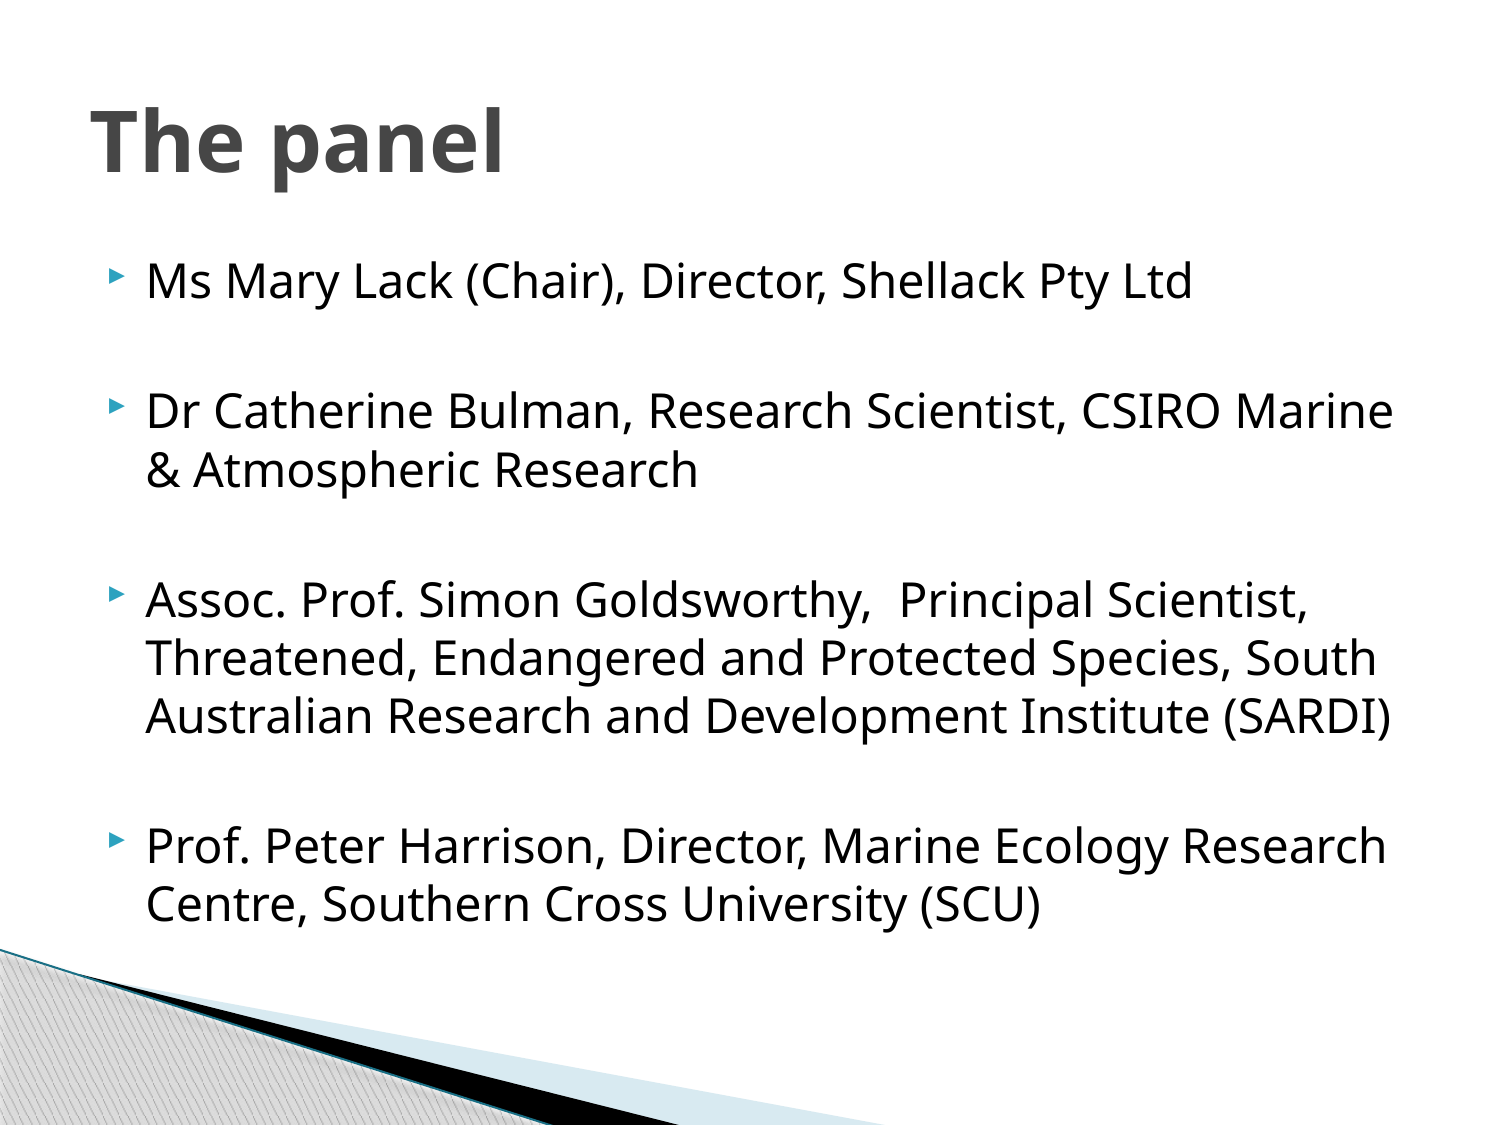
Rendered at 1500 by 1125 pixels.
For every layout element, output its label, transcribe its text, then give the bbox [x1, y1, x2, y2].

title The panel [75, 45, 1425, 233]
list Ms Mary Lack (Chair), Director, Shellack Pty Ltd Dr Catherine Bulman, Research Scientist, CSIRO Marine & Atmospheric Research Assoc. Prof. Simon Goldsworthy, Principal Scientist, Threatened, Endangered and Protected Species, South Australian Research and Development Institute (SARDI) Prof. Peter Harrison, Director, Marine Ecology Research Centre, Southern Cross University (SCU) [75, 243, 1425, 986]
